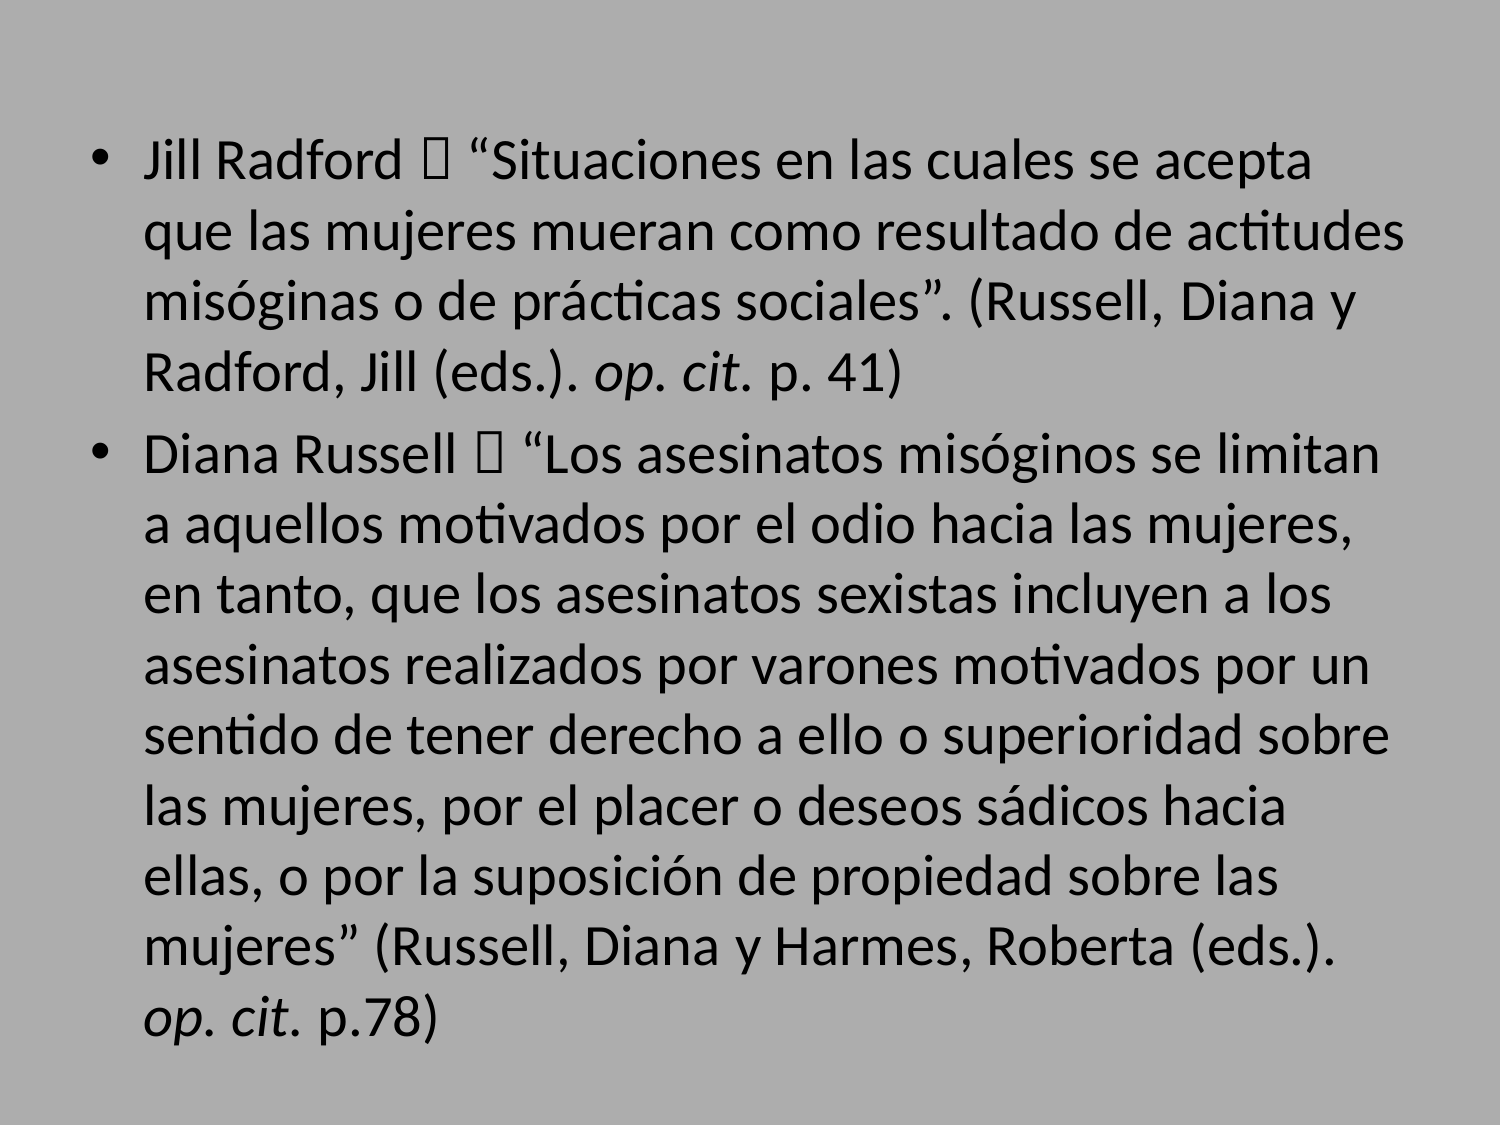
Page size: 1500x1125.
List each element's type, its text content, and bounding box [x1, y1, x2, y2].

list Jill Radford  “Situaciones en las cuales se acepta que las mujeres mueran como resultado de actitudes misóginas o de prácticas sociales”. (Russell, Diana y Radford, Jill (eds.). op. cit. p. 41) Diana Russell  “Los asesinatos misóginos se limitan a aquellos motivados por el odio hacia las mujeres, en tanto, que los asesinatos sexistas incluyen a los asesinatos realizados por varones motivados por un sentido de tener derecho a ello o superioridad sobre las mujeres, por el placer o deseos sádicos hacia ellas, o por la suposición de propiedad sobre las mujeres” (Russell, Diana y Harmes, Roberta (eds.). op. cit. p.78) [75, 113, 1425, 1059]
